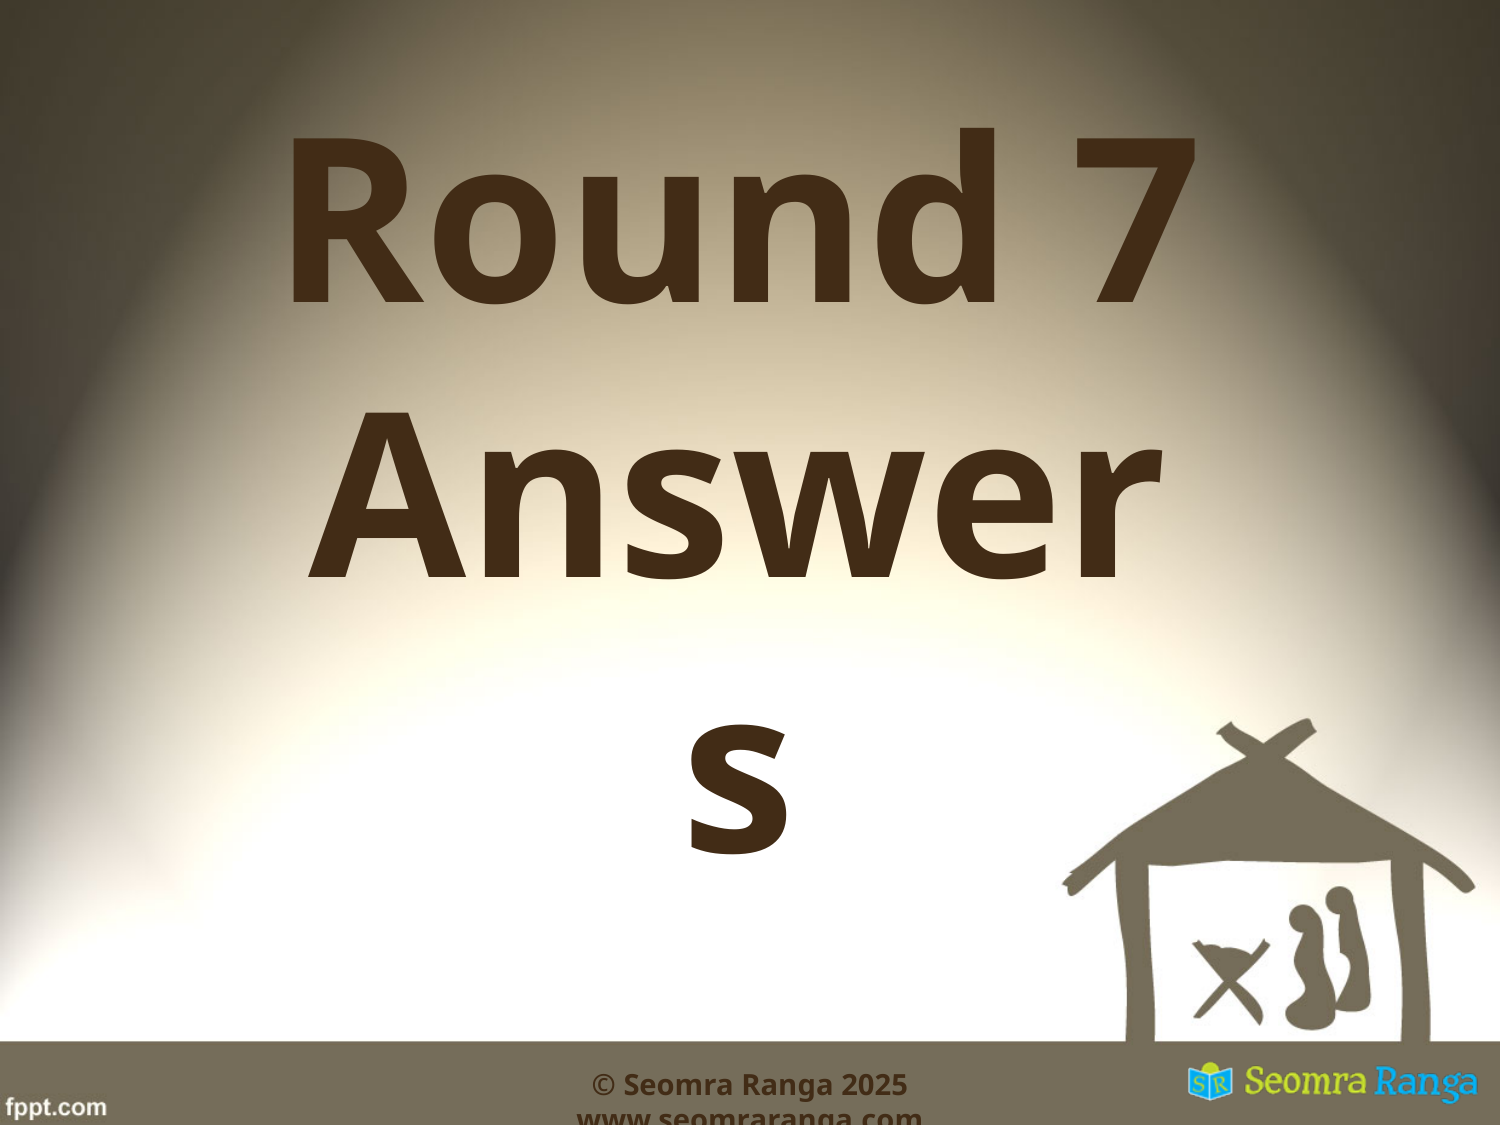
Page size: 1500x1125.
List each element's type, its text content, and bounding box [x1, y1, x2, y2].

picture [0, 0, 1500, 1125]
title Round 7 Answers [253, 184, 1223, 787]
text_box © Seomra Ranga 2025 www.seomraranga.com [401, 1058, 1099, 1125]
